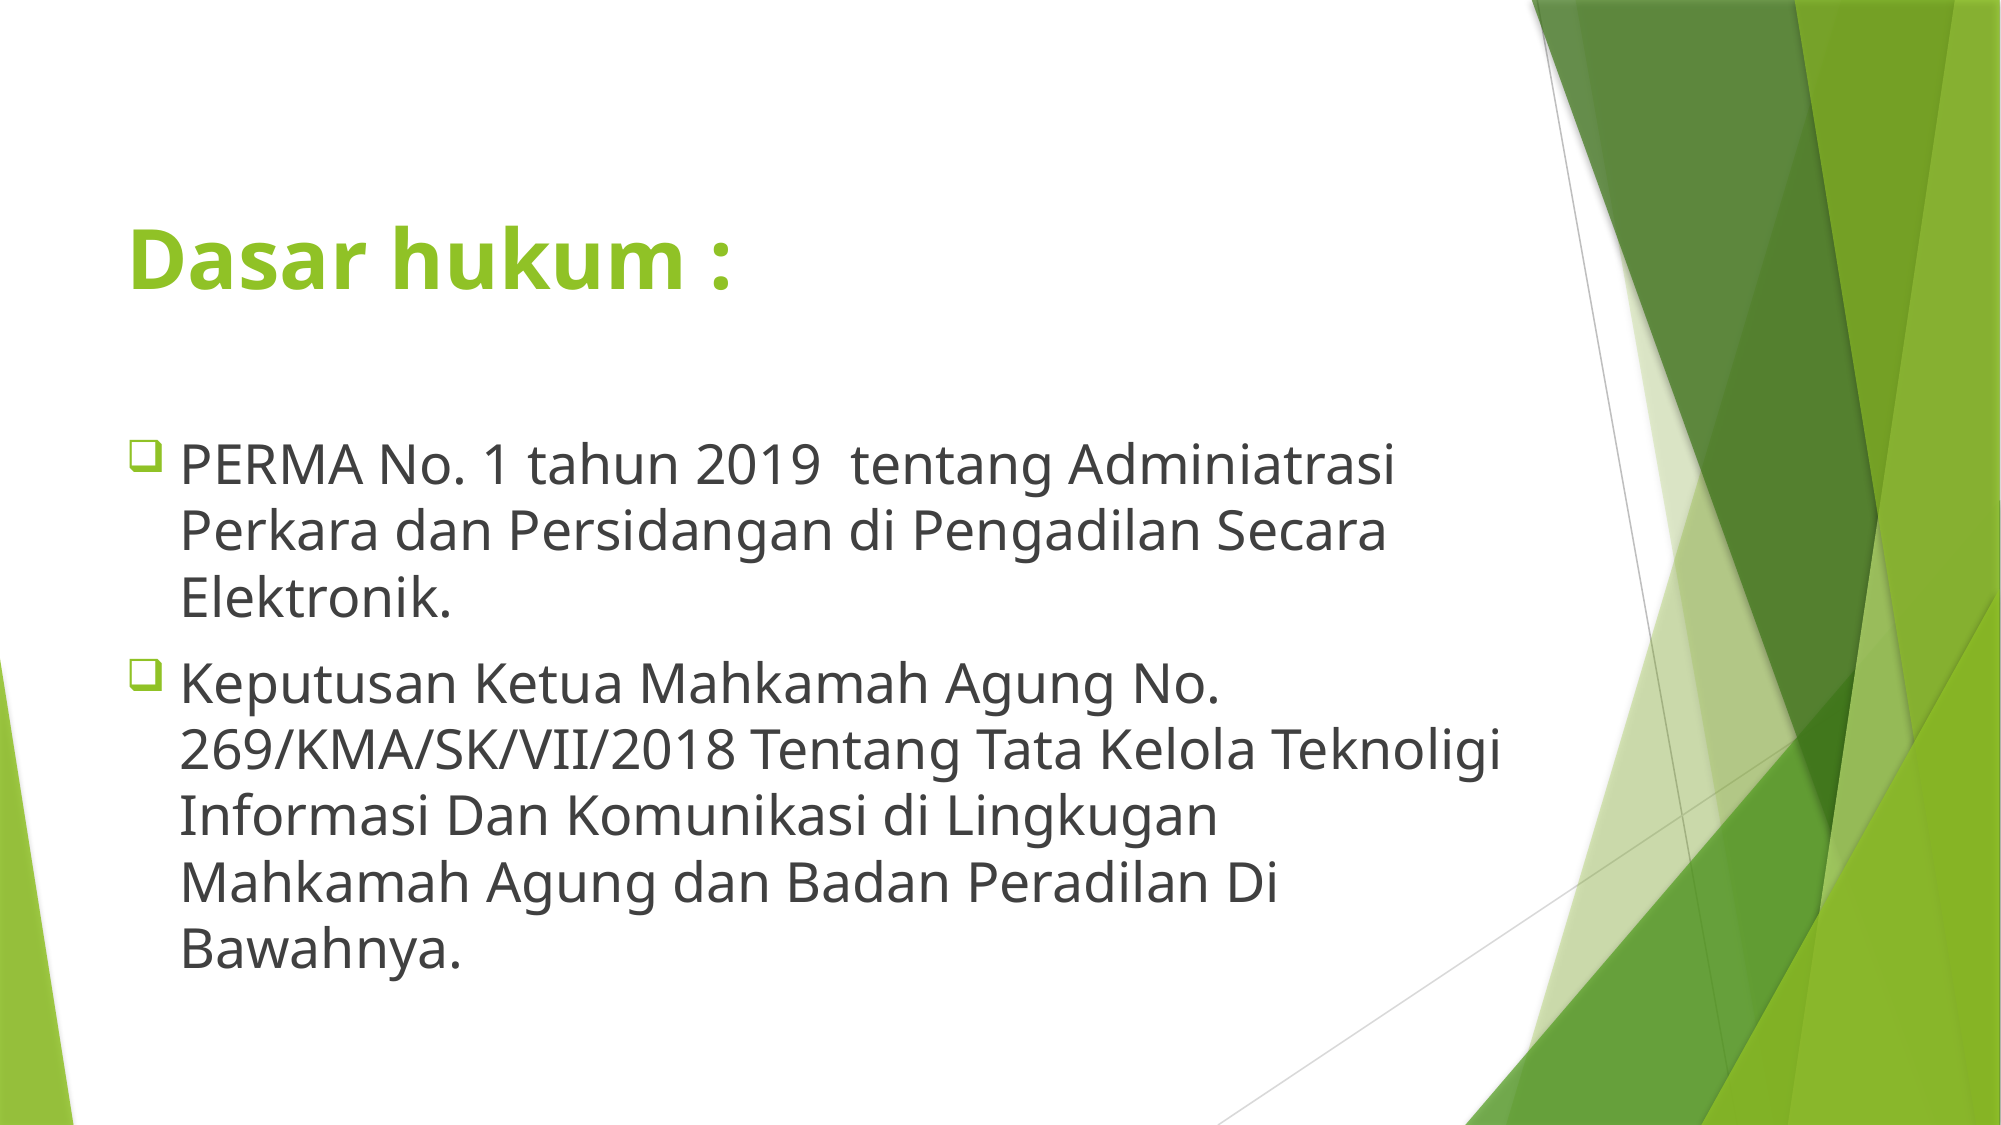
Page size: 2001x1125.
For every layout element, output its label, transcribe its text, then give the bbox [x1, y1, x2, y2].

title Dasar hukum : [111, 98, 1522, 315]
list PERMA No. 1 tahun 2019 tentang Adminiatrasi Perkara dan Persidangan di Pengadilan Secara Elektronik. Keputusan Ketua Mahkamah Agung No. 269/KMA/SK/VII/2018 Tentang Tata Kelola Teknoligi Informasi Dan Komunikasi di Lingkugan Mahkamah Agung dan Badan Peradilan Di Bawahnya. [111, 354, 1522, 992]
